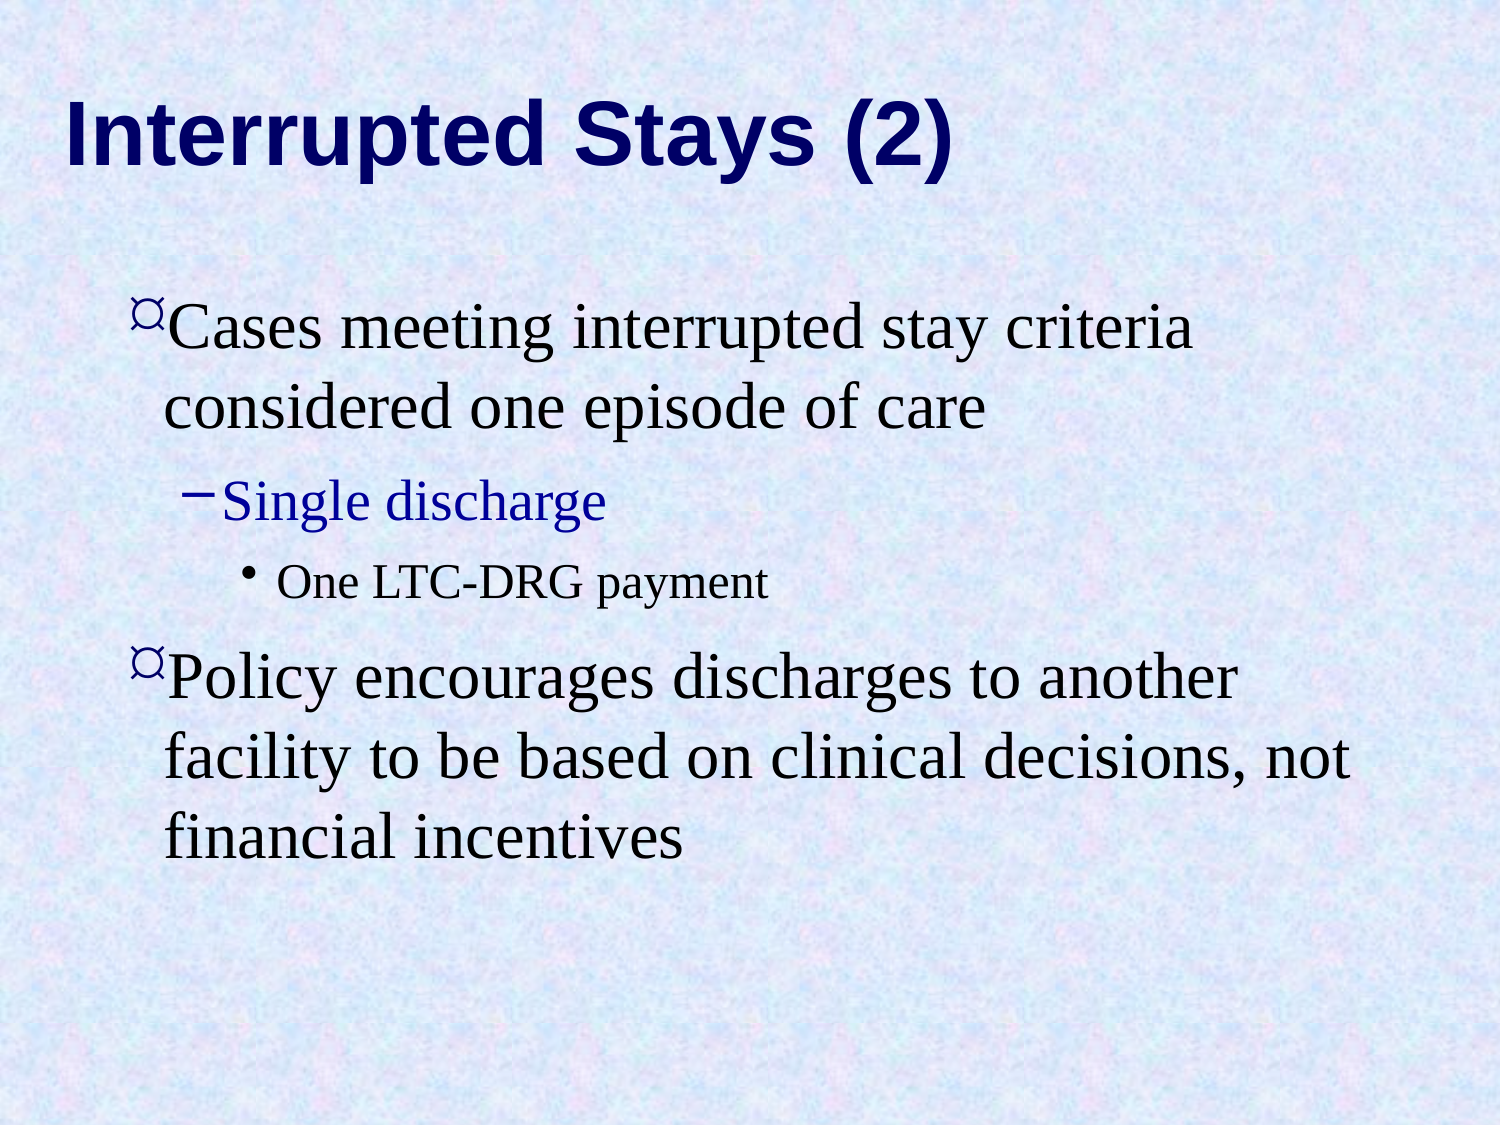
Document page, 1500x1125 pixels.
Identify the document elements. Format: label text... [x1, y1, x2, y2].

title Interrupted Stays (2) [50, 37, 1450, 238]
list Cases meeting interrupted stay criteria considered one episode of care Single discharge One LTC-DRG payment Policy encourages discharges to another facility to be based on clinical decisions, not financial incentives [112, 275, 1375, 1050]
